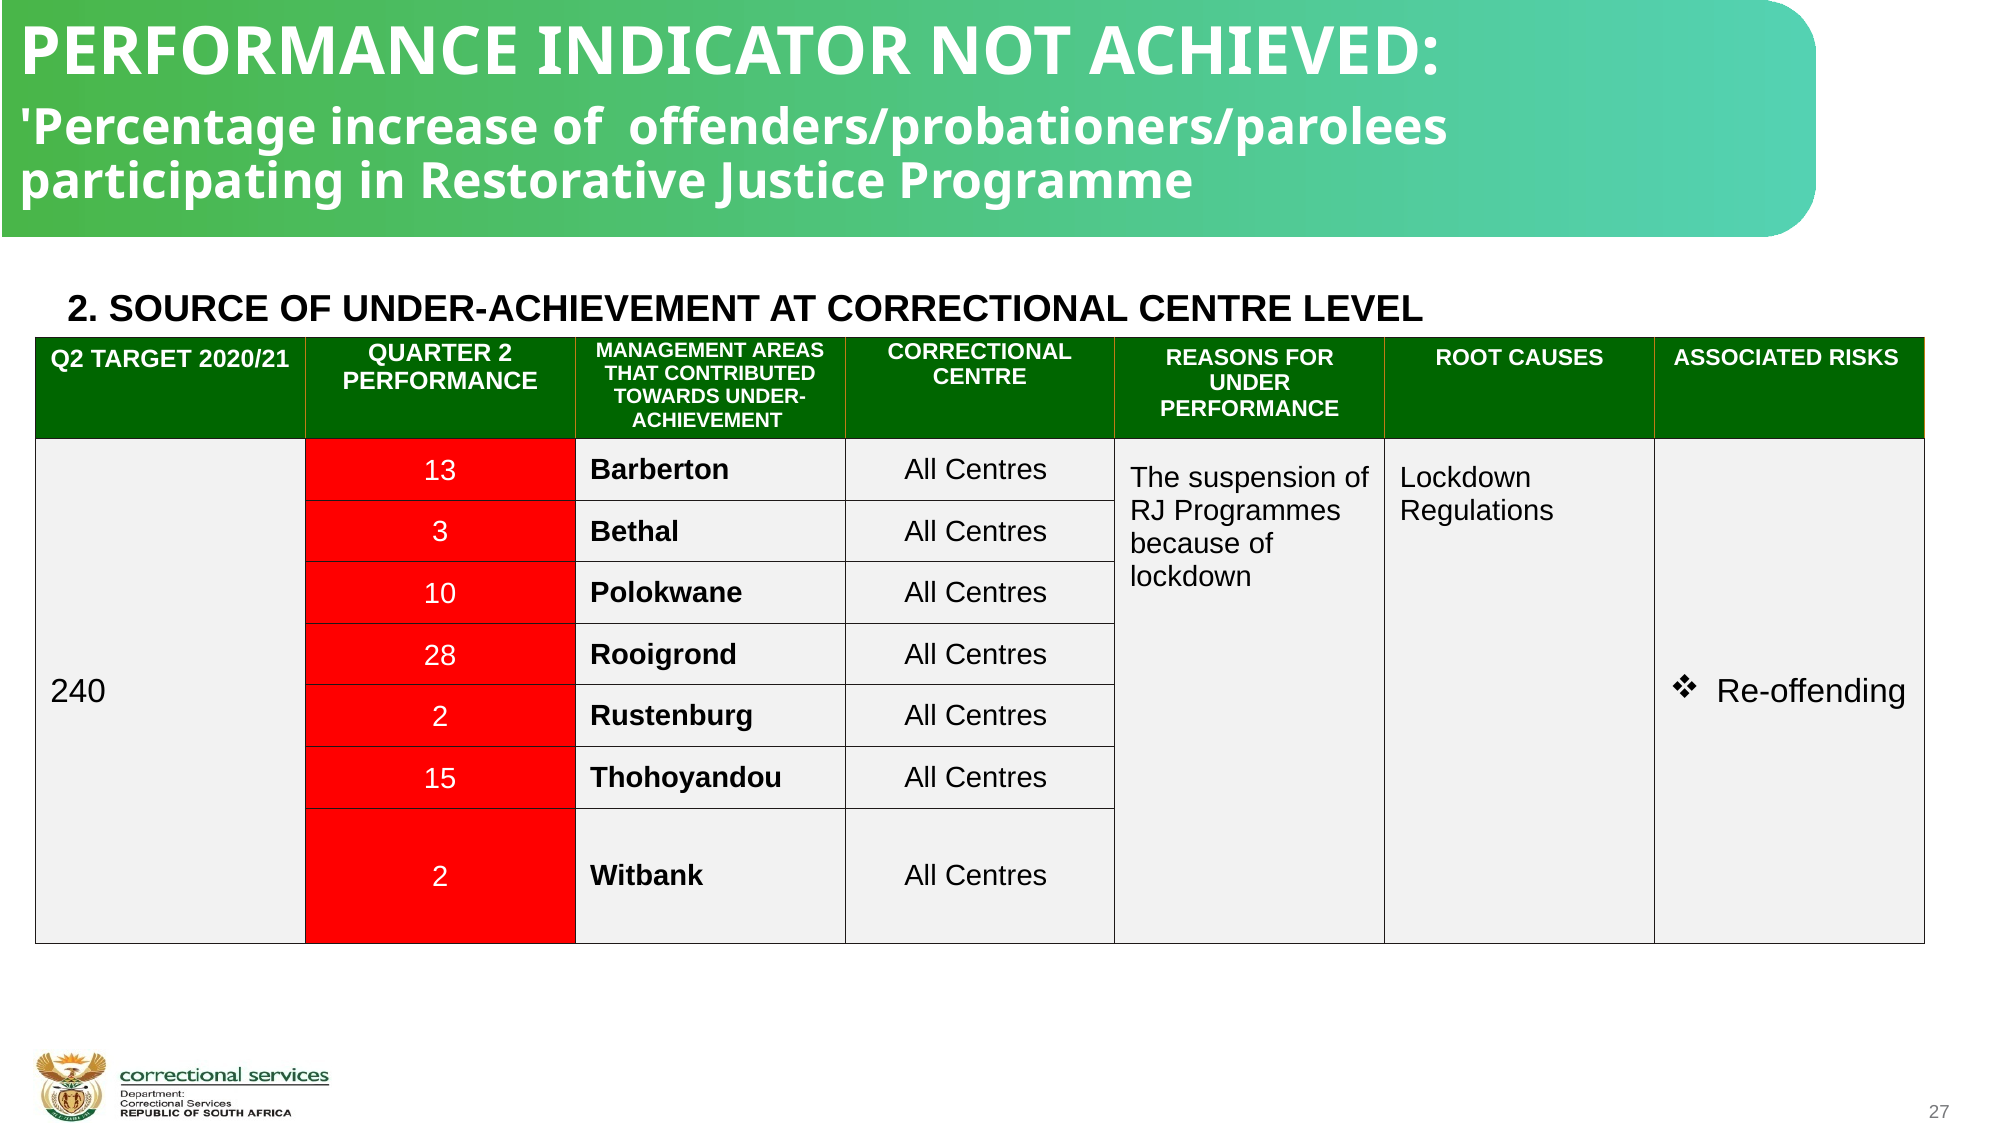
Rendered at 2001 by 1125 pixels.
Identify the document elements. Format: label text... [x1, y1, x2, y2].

table_cell Thohoyandou [576, 747, 845, 808]
table_cell All Centres [846, 624, 1114, 684]
table_cell 2 [306, 685, 575, 746]
table_cell 3 [306, 501, 575, 561]
table_cell The suspension of RJ Programmes because of lockdown [1115, 439, 1384, 943]
table_cell All Centres [846, 747, 1114, 808]
table_cell Re-offending [1655, 439, 1924, 943]
table_header CORRECTIONAL CENTRE [846, 338, 1114, 438]
table_header QUARTER 2 PERFORMANCE [306, 338, 575, 438]
table_cell 28 [306, 624, 575, 684]
table_header ROOT CAUSES [1385, 338, 1654, 438]
table_cell Bethal [576, 501, 845, 561]
table_header Q2 TARGET 2020/21 [36, 338, 305, 438]
table_cell 10 [306, 562, 575, 623]
table_cell All Centres [846, 685, 1114, 746]
table_cell Witbank [576, 809, 845, 943]
text_box PERFORMANCE INDICATOR NOT ACHIEVED: 'Percentage increase of offenders/probationers/parolees participating in Restorative Justice Programme [4, 9, 1803, 96]
table_cell Barberton [576, 439, 845, 500]
picture [33, 1049, 332, 1123]
table_header REASONS FOR UNDER PERFORMANCE [1115, 338, 1384, 438]
text_box 2. SOURCE OF UNDER-ACHIEVEMENT AT CORRECTIONAL CENTRE LEVEL [0, 276, 1500, 337]
table_cell 2 [306, 809, 575, 943]
table_cell All Centres [846, 501, 1114, 561]
table_cell Rustenburg [576, 685, 845, 746]
table_cell All Centres [846, 439, 1114, 500]
table_cell Polokwane [576, 562, 845, 623]
table_cell All Centres [846, 809, 1114, 943]
table_cell 13 [306, 439, 575, 500]
table_header ASSOCIATED RISKS [1655, 338, 1924, 438]
table_cell Rooigrond [576, 624, 845, 684]
text_box [2, 0, 1816, 237]
table_header MANAGEMENT AREAS THAT CONTRIBUTED TOWARDS UNDER-ACHIEVEMENT [576, 338, 845, 438]
table_cell 15 [306, 747, 575, 808]
table_cell All Centres [846, 562, 1114, 623]
table_cell 240 [36, 439, 305, 943]
table_cell Lockdown Regulations [1385, 439, 1654, 943]
